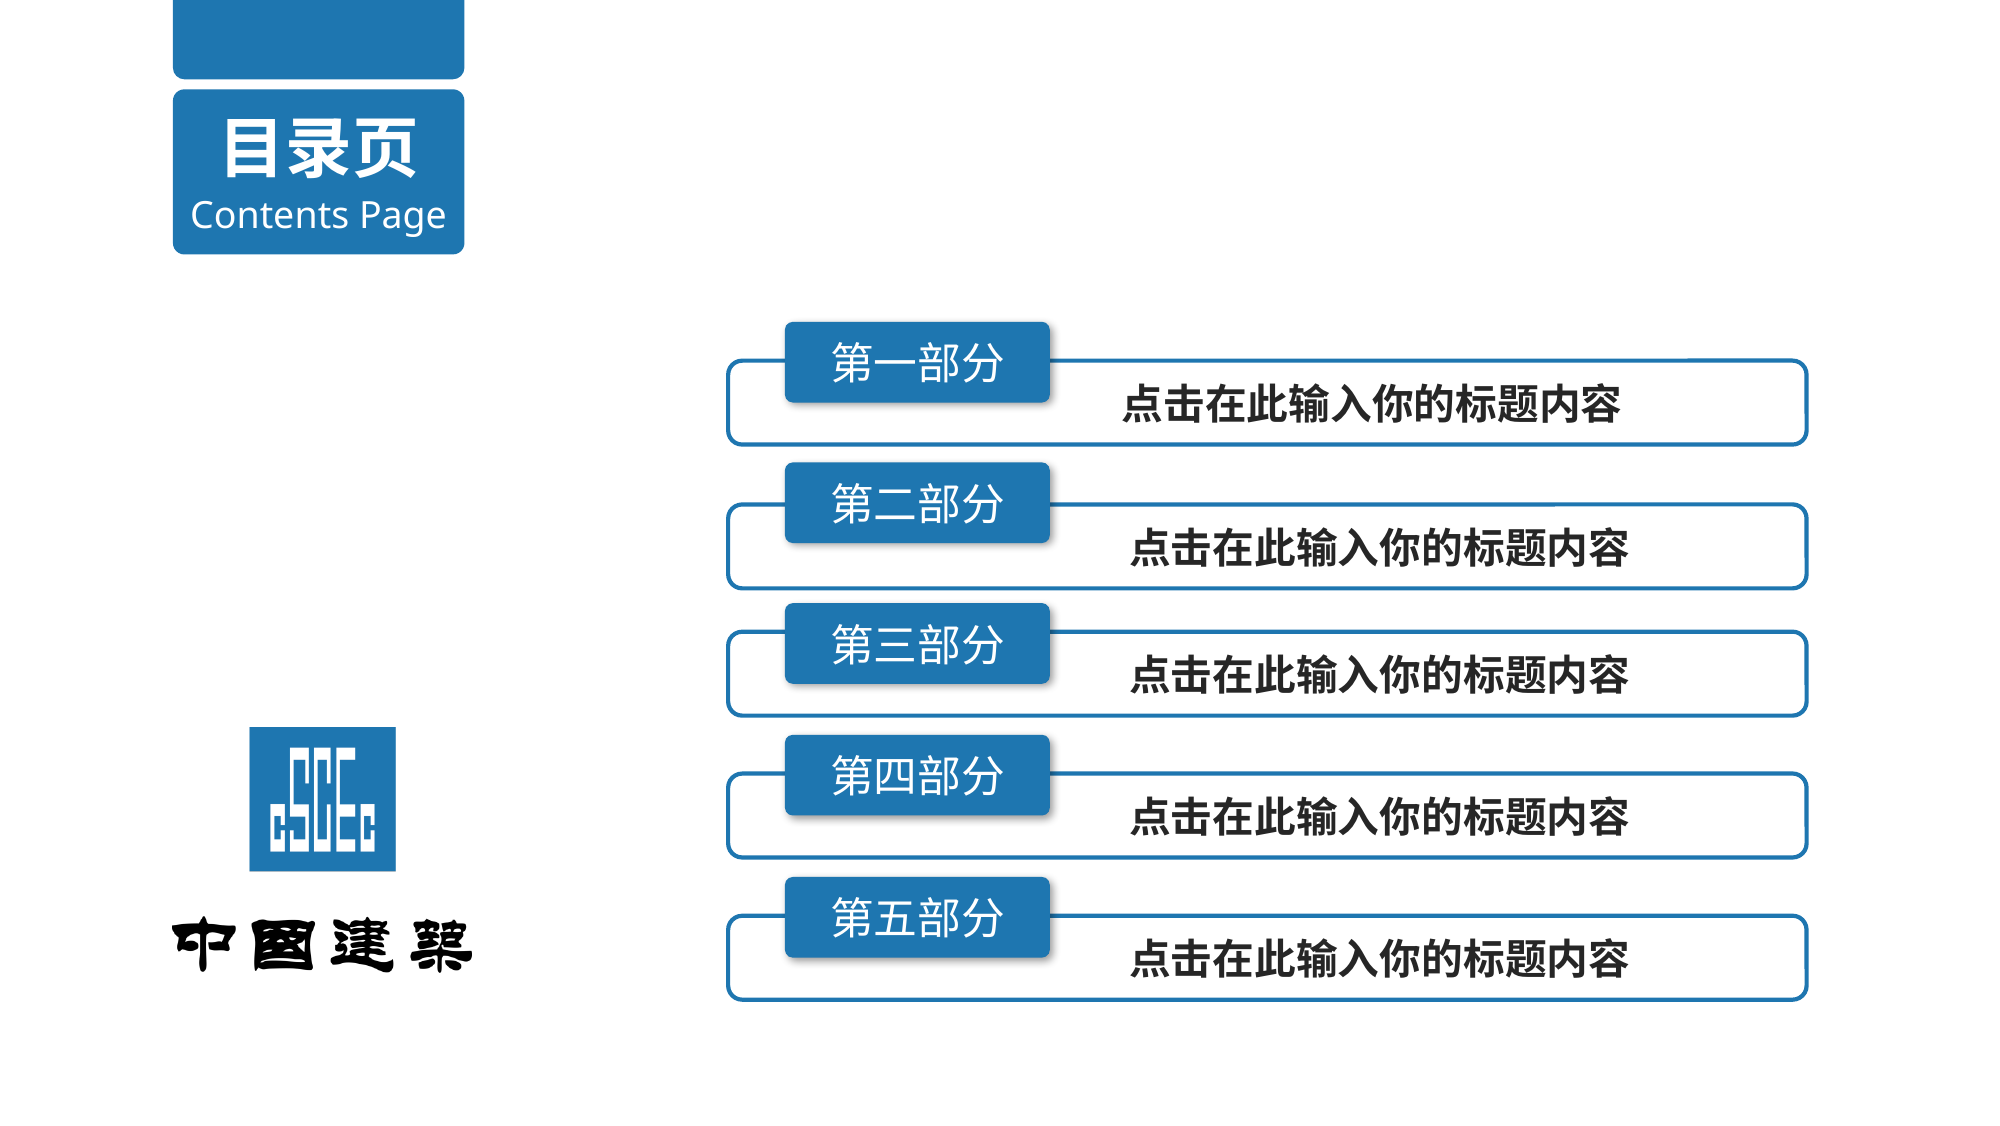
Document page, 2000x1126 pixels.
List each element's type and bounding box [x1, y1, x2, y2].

text_box [727, 734, 1807, 858]
picture [172, 727, 472, 974]
text_box [727, 462, 1807, 589]
text_box [727, 602, 1807, 716]
text_box [172, 0, 465, 255]
text_box [727, 876, 1807, 1000]
text_box [727, 321, 1807, 445]
